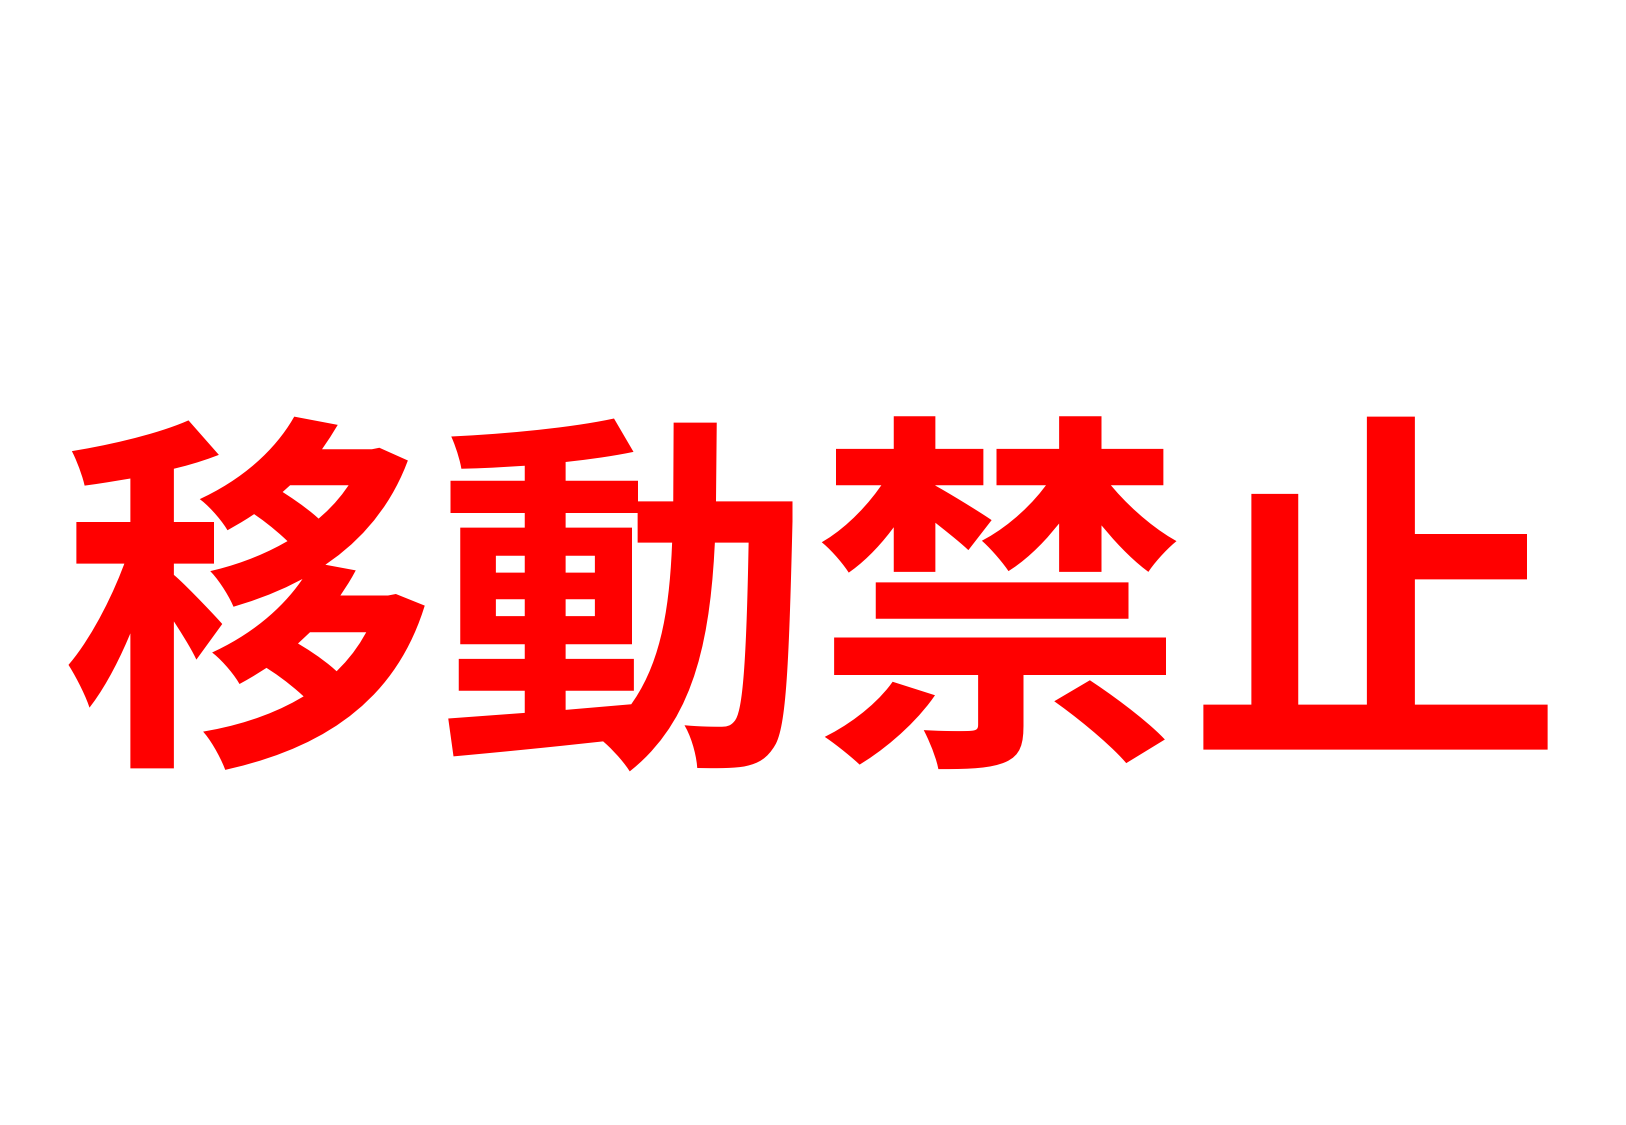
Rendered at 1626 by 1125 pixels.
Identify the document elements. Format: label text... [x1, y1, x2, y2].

text_box 移動禁止 [0, 353, 1625, 818]
